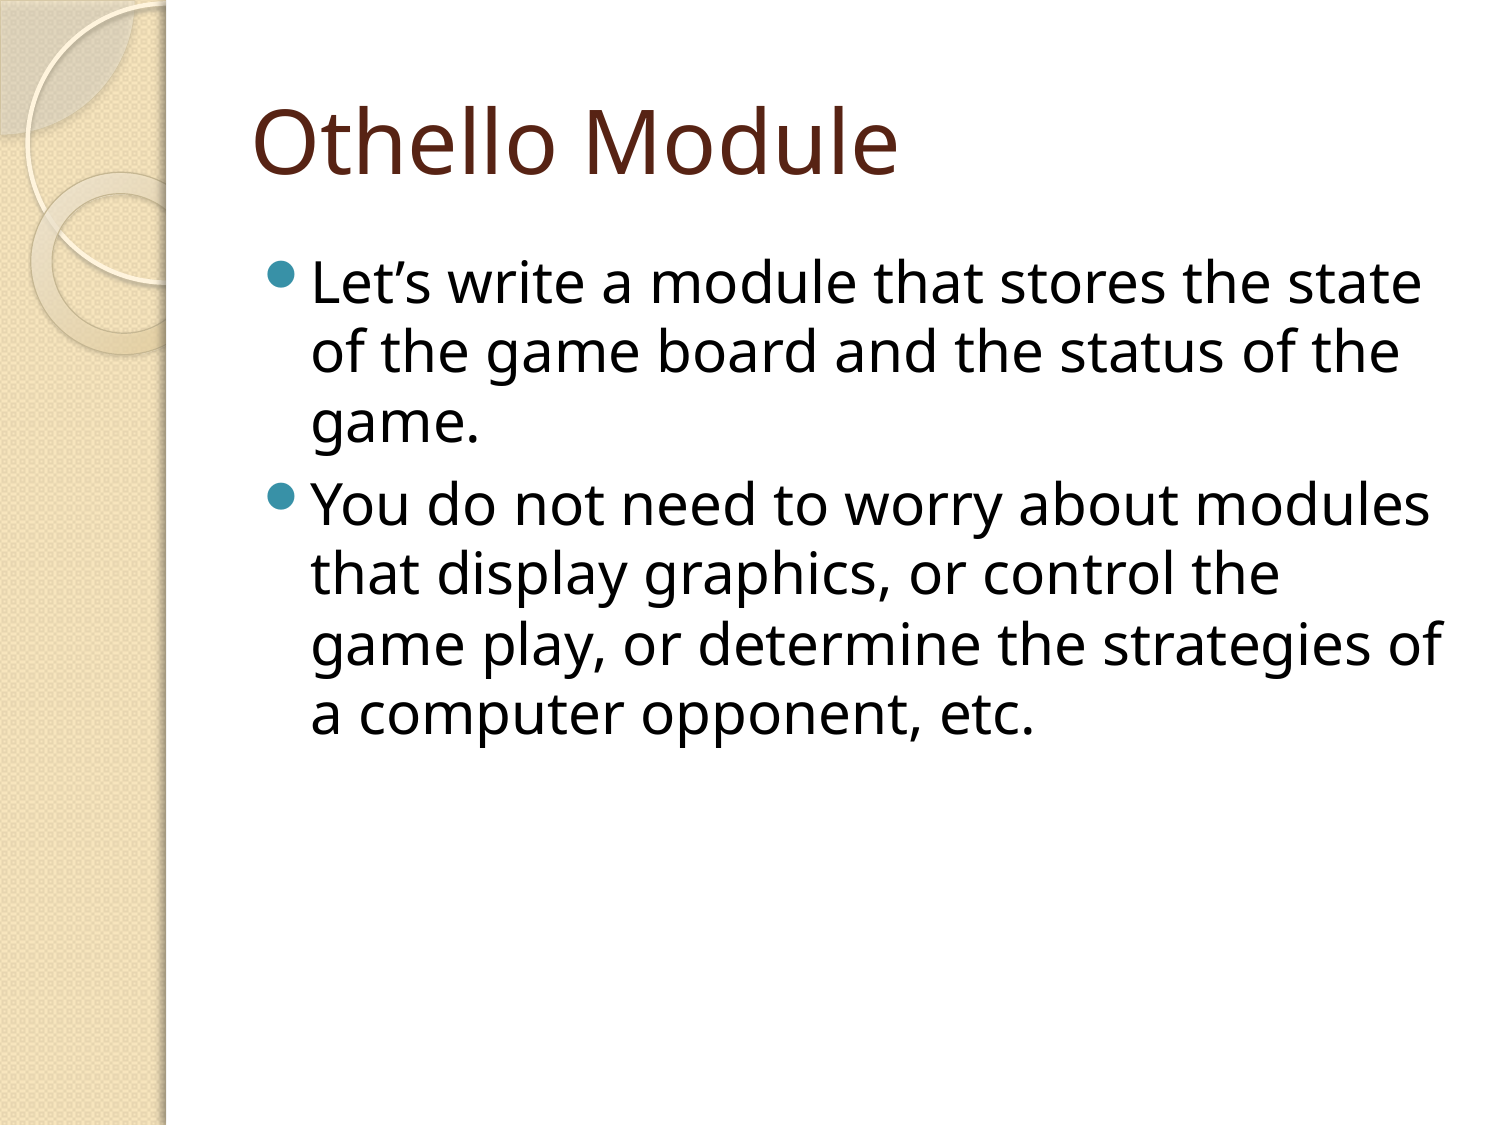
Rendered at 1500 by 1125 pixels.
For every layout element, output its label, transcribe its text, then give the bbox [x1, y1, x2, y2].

title Othello Module [235, 45, 1466, 233]
list Let’s write a module that stores the state of the game board and the status of the game. You do not need to worry about modules that display graphics, or control the game play, or determine the strategies of a computer opponent, etc. [235, 237, 1466, 1025]
